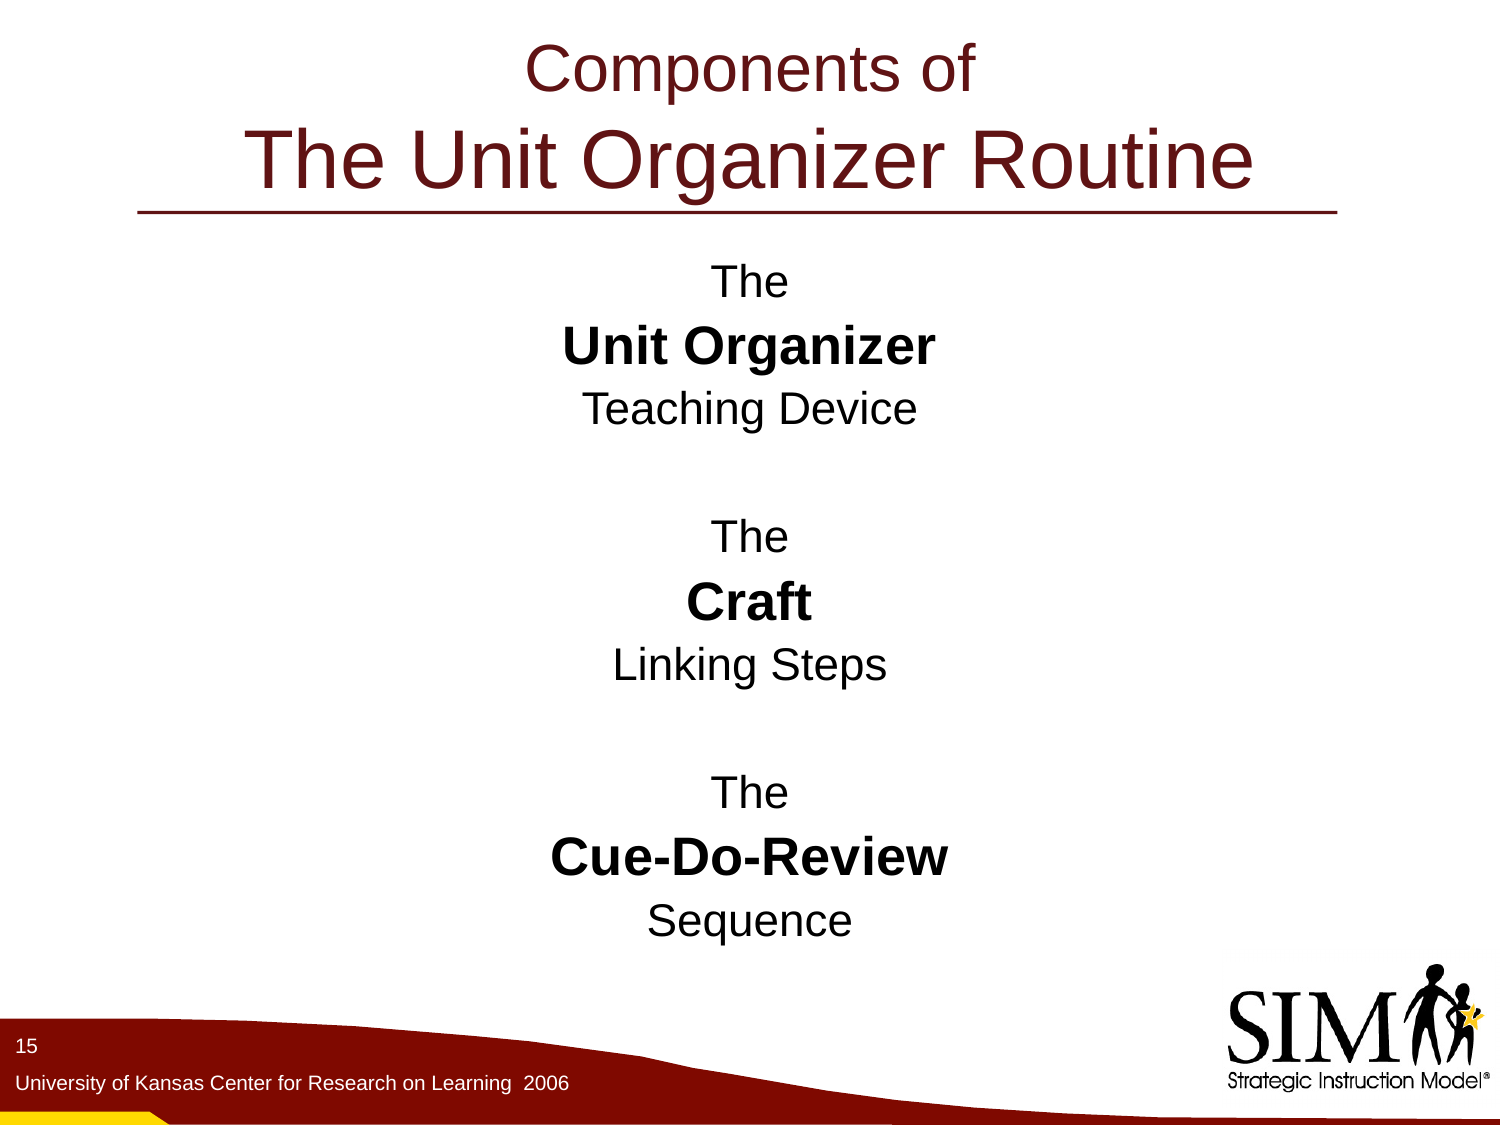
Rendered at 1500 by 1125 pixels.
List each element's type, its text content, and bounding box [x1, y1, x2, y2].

title Components of The Unit Organizer Routine [112, 74, 1388, 213]
picture [1222, 949, 1500, 1108]
footer University of Kansas Center for Research on Learning 2006 [0, 1062, 626, 1101]
slide_number 15 [0, 1024, 313, 1062]
list The Unit Organizer Teaching Device The Craft Linking Steps The Cue-Do-Review Sequence [112, 249, 1388, 901]
